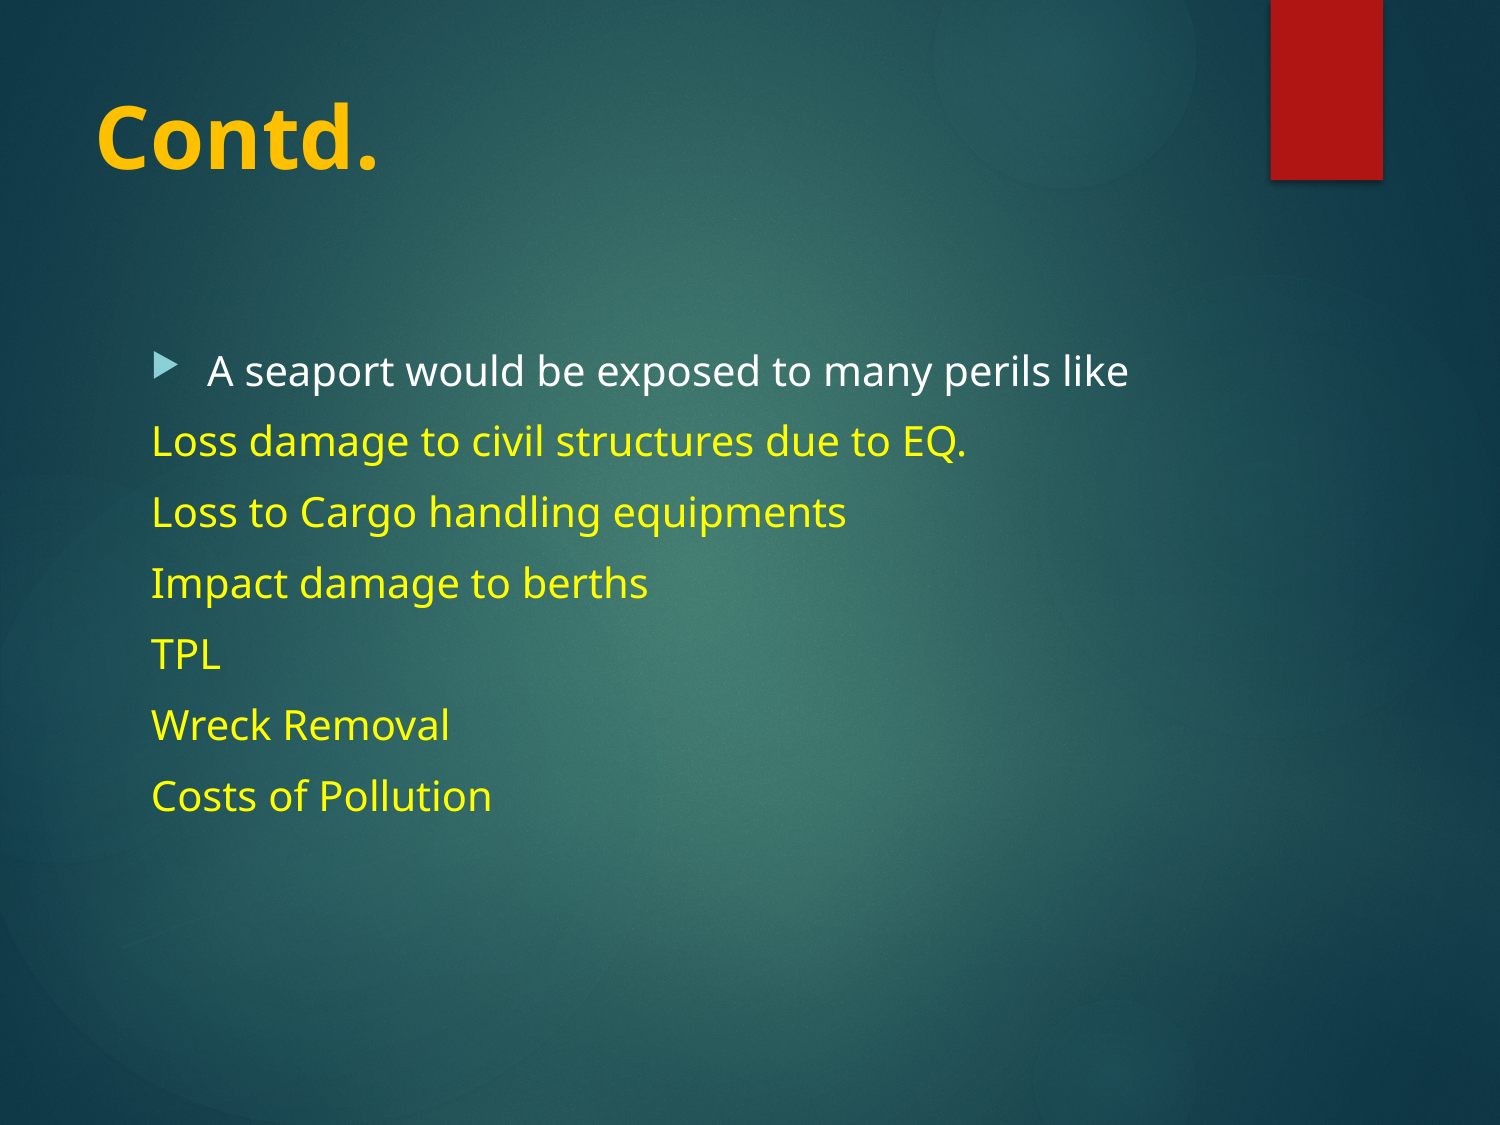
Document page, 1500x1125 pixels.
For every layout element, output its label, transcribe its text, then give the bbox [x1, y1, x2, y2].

list A seaport would be exposed to many perils like Loss damage to civil structures due to EQ. Loss to Cargo handling equipments Impact damage to berths TPL Wreck Removal Costs of Pollution [135, 336, 1237, 1025]
title Contd. [79, 74, 1237, 304]
